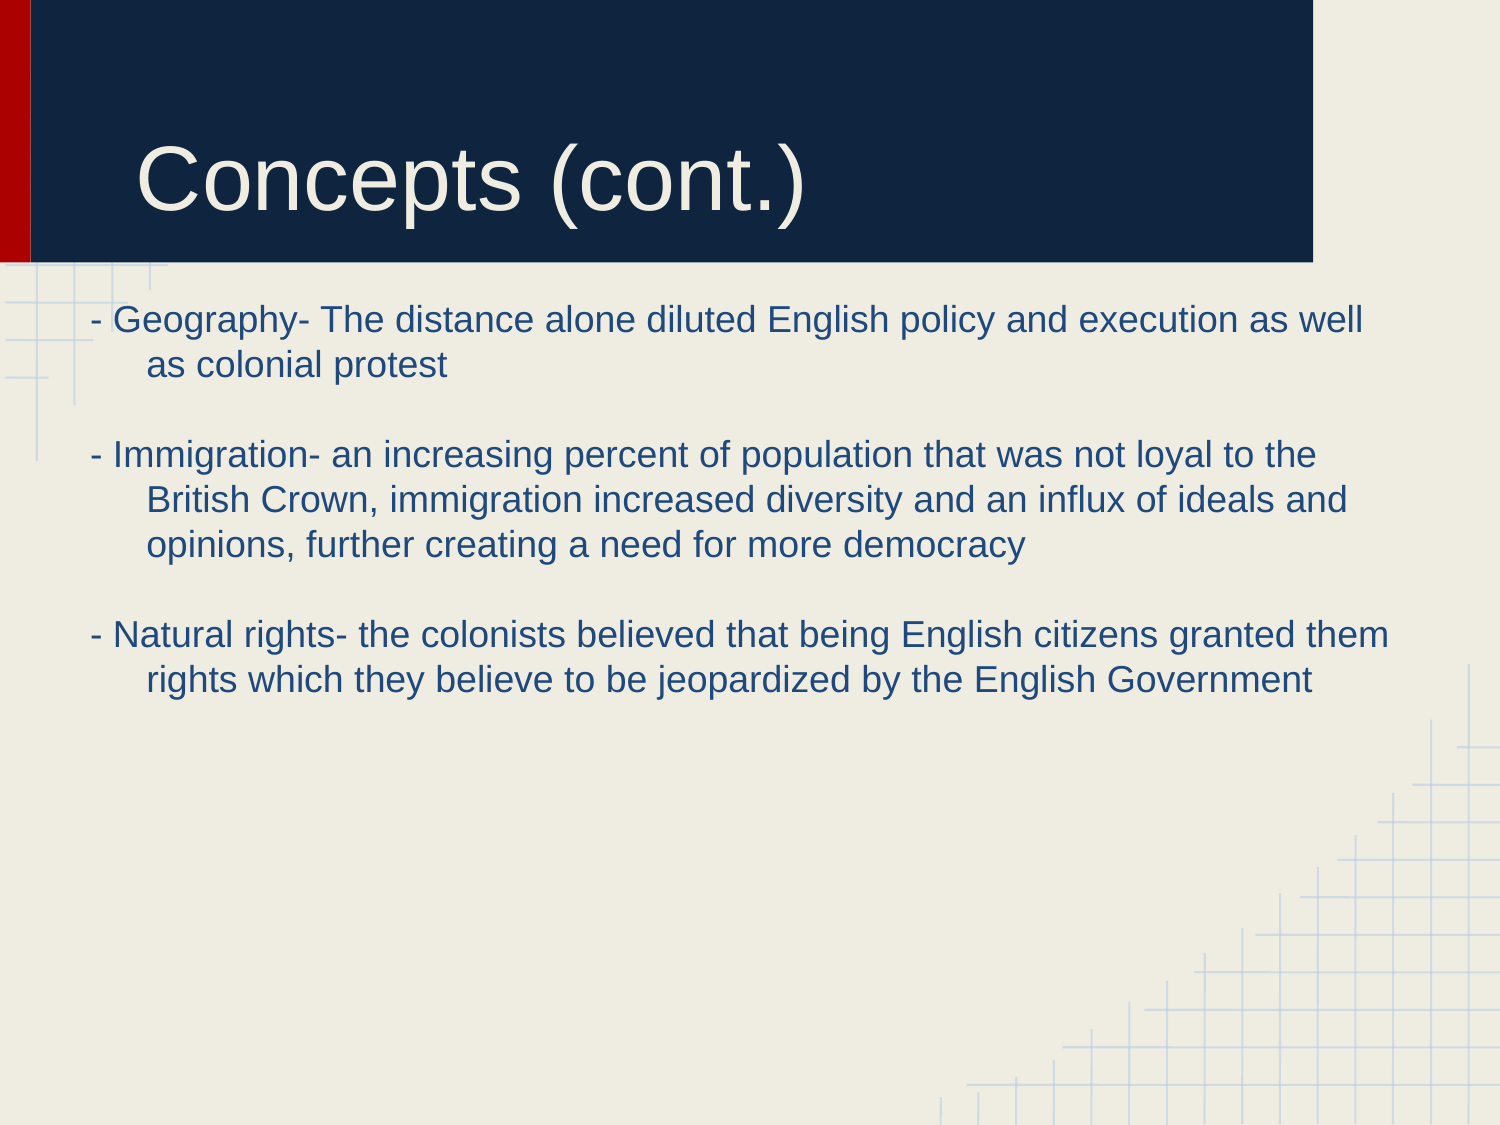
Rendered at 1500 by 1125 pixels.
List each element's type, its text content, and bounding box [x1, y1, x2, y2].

list - Geography- The distance alone diluted English policy and execution as well as colonial protest - Immigration- an increasing percent of population that was not loyal to the British Crown, immigration increased diversity and an influx of ideals and opinions, further creating a need for more democracy - Natural rights- the colonists believed that being English citizens granted them rights which they believe to be jeopardized by the English Government [75, 279, 1425, 1074]
title Concepts (cont.) [75, 22, 1276, 244]
